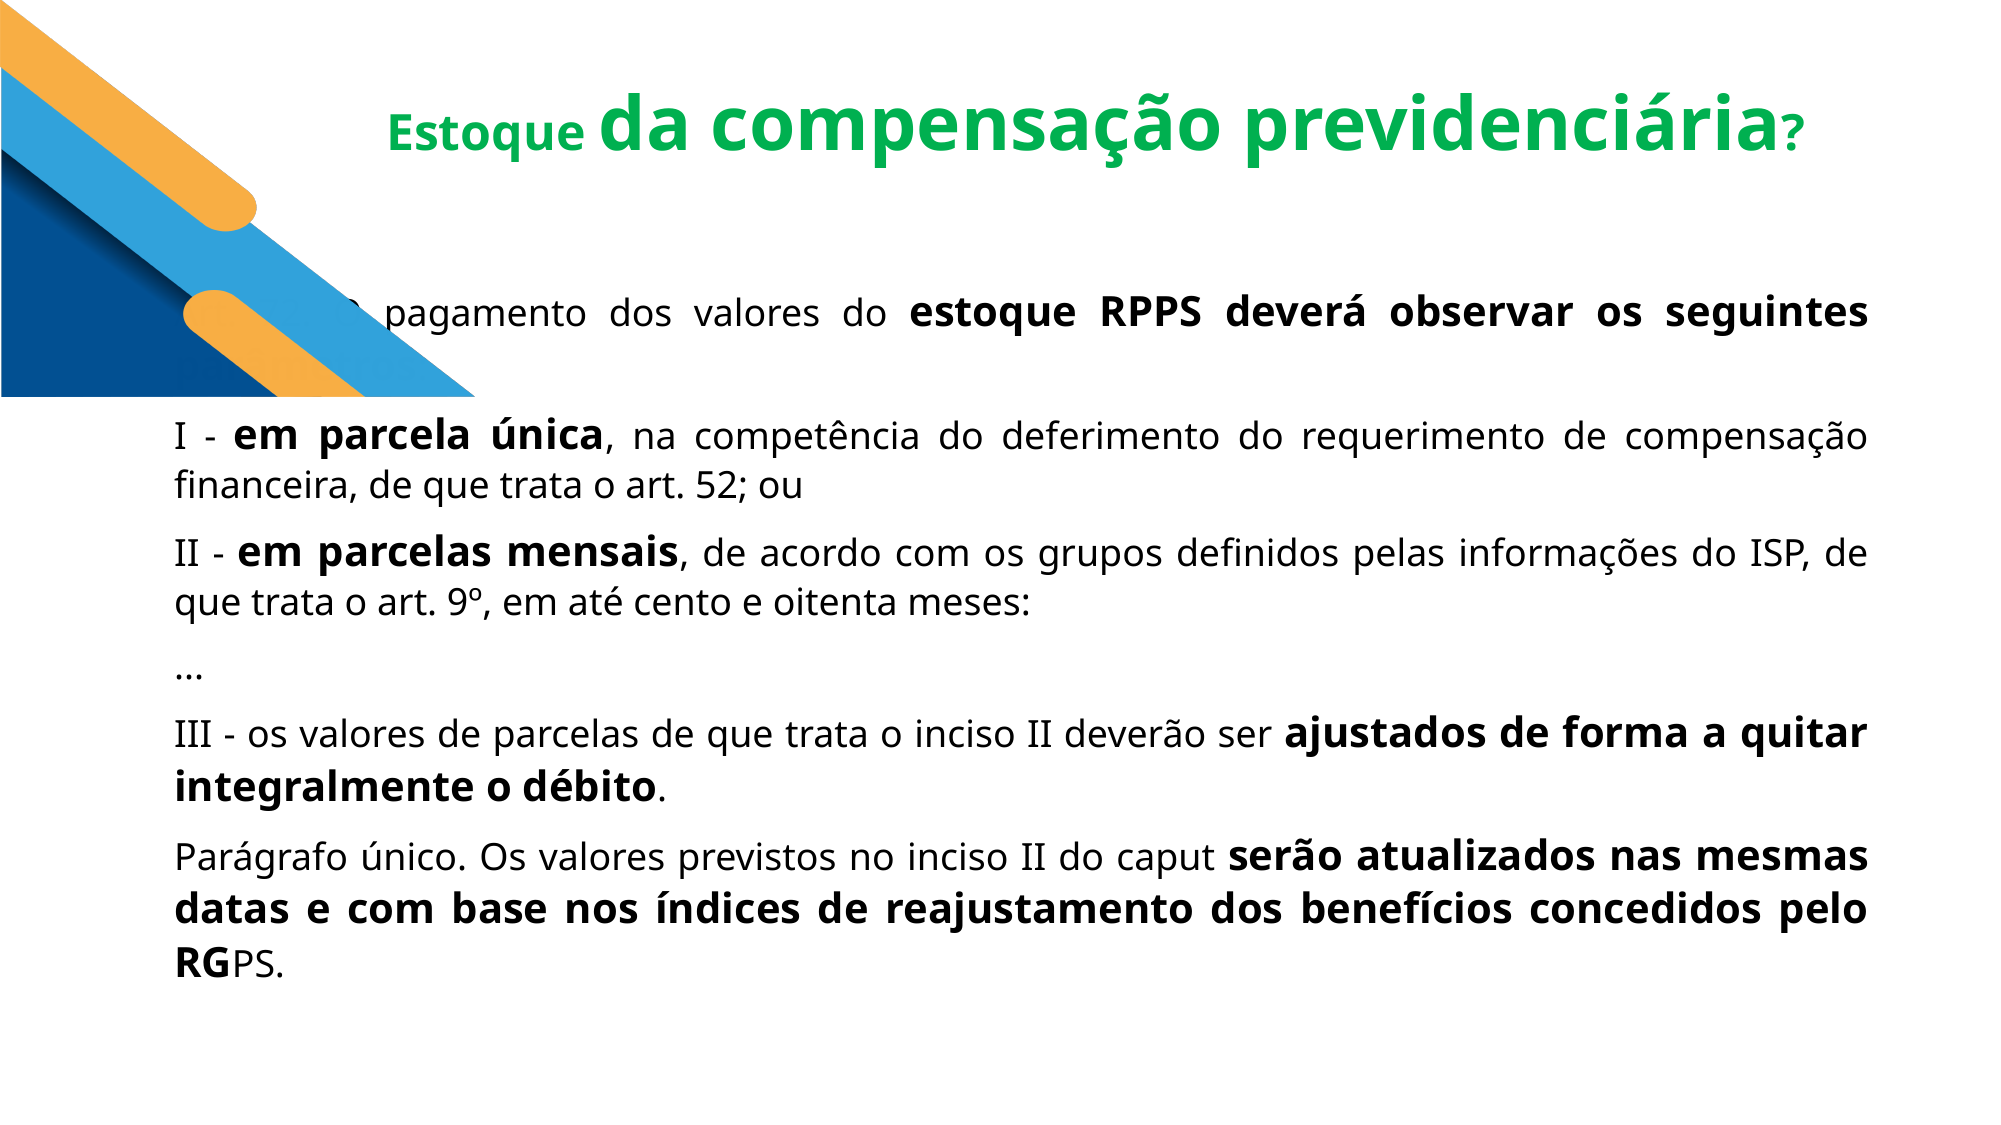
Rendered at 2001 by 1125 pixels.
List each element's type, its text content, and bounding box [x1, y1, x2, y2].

text_box [0, 0, 475, 397]
text_box Art. 72. O pagamento dos valores do estoque RPPS deverá observar os seguintes parâmetros: I - em parcela única, na competência do deferimento do requerimento de compensação financeira, de que trata o art. 52; ou II - em parcelas mensais, de acordo com os grupos definidos pelas informações do ISP, de que trata o art. 9º, em até cento e oitenta meses: ... III - os valores de parcelas de que trata o inciso II deverão ser ajustados de forma a quitar integralmente o débito. Parágrafo único. Os valores previstos no inciso II do caput serão atualizados nas mesmas datas e com base nos índices de reajustamento dos benefícios concedidos pelo RGPS. [159, 274, 1885, 994]
text_box Estoque da compensação previdenciária? [475, 68, 1820, 173]
